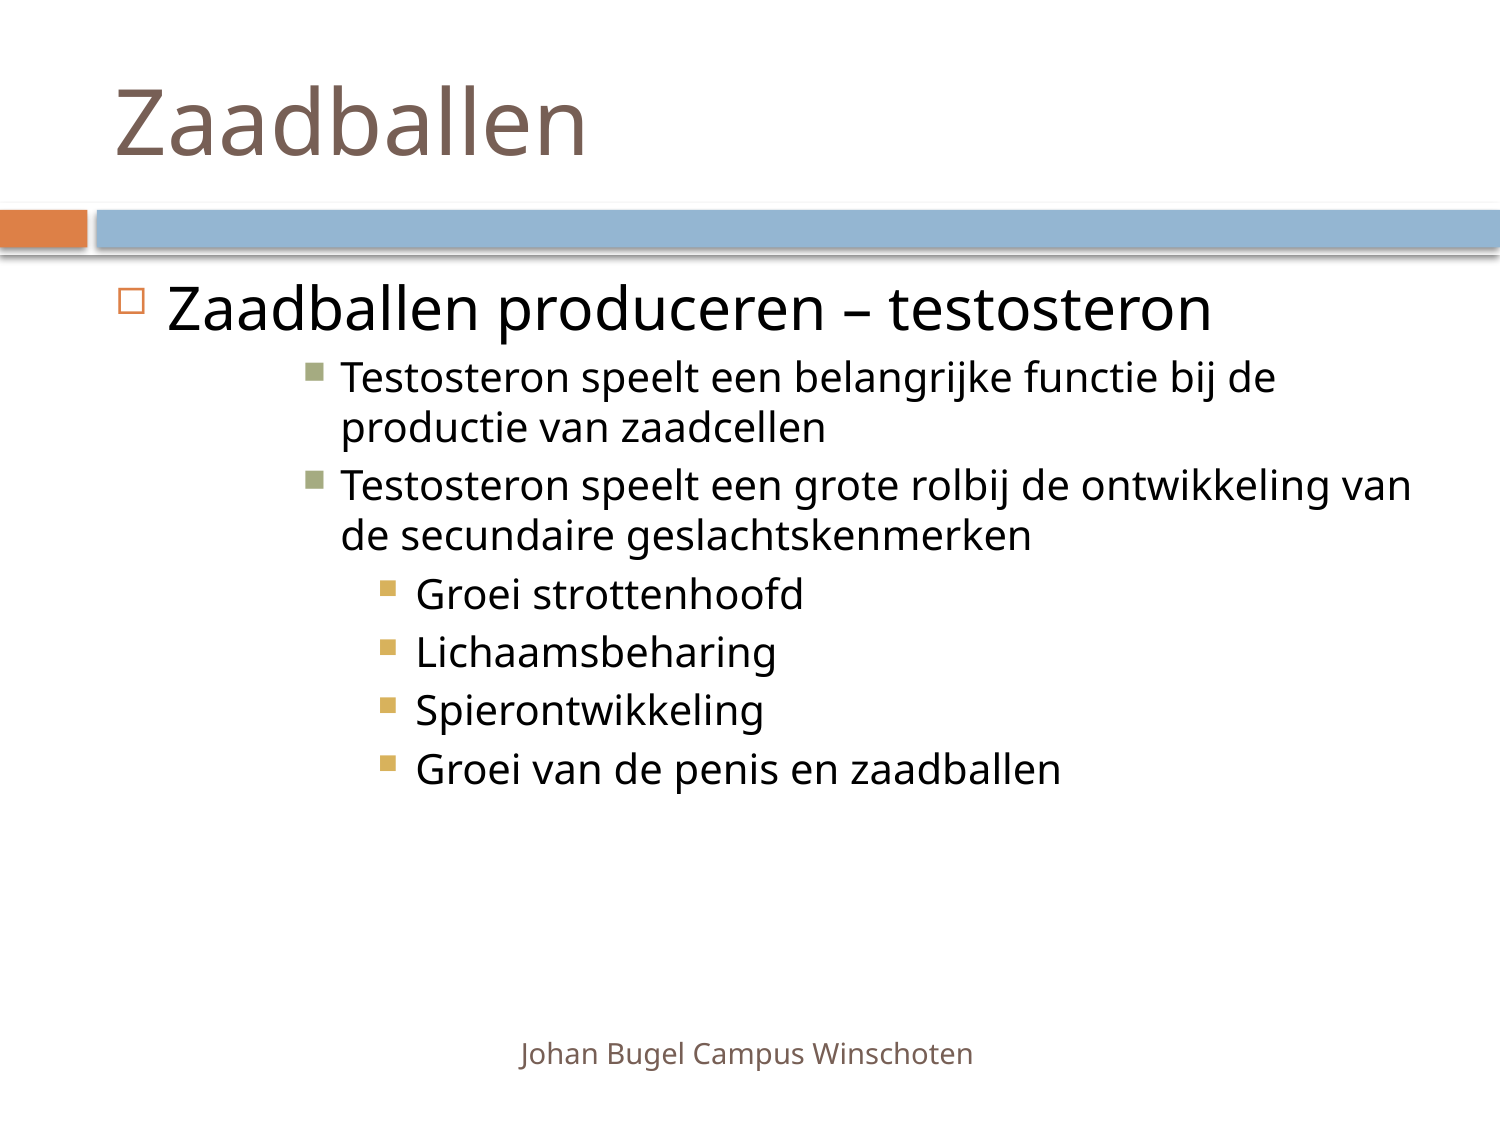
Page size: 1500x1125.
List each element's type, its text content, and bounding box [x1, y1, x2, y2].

footer Johan Bugel Campus Winschoten [99, 1025, 990, 1085]
list Zaadballen produceren – testosteron Testosteron speelt een belangrijke functie bij de productie van zaadcellen Testosteron speelt een grote rolbij de ontwikkeling van de secundaire geslachtskenmerken Groei strottenhoofd Lichaamsbeharing Spierontwikkeling Groei van de penis en zaadballen [100, 262, 1439, 1006]
title Zaadballen [99, 37, 1438, 201]
